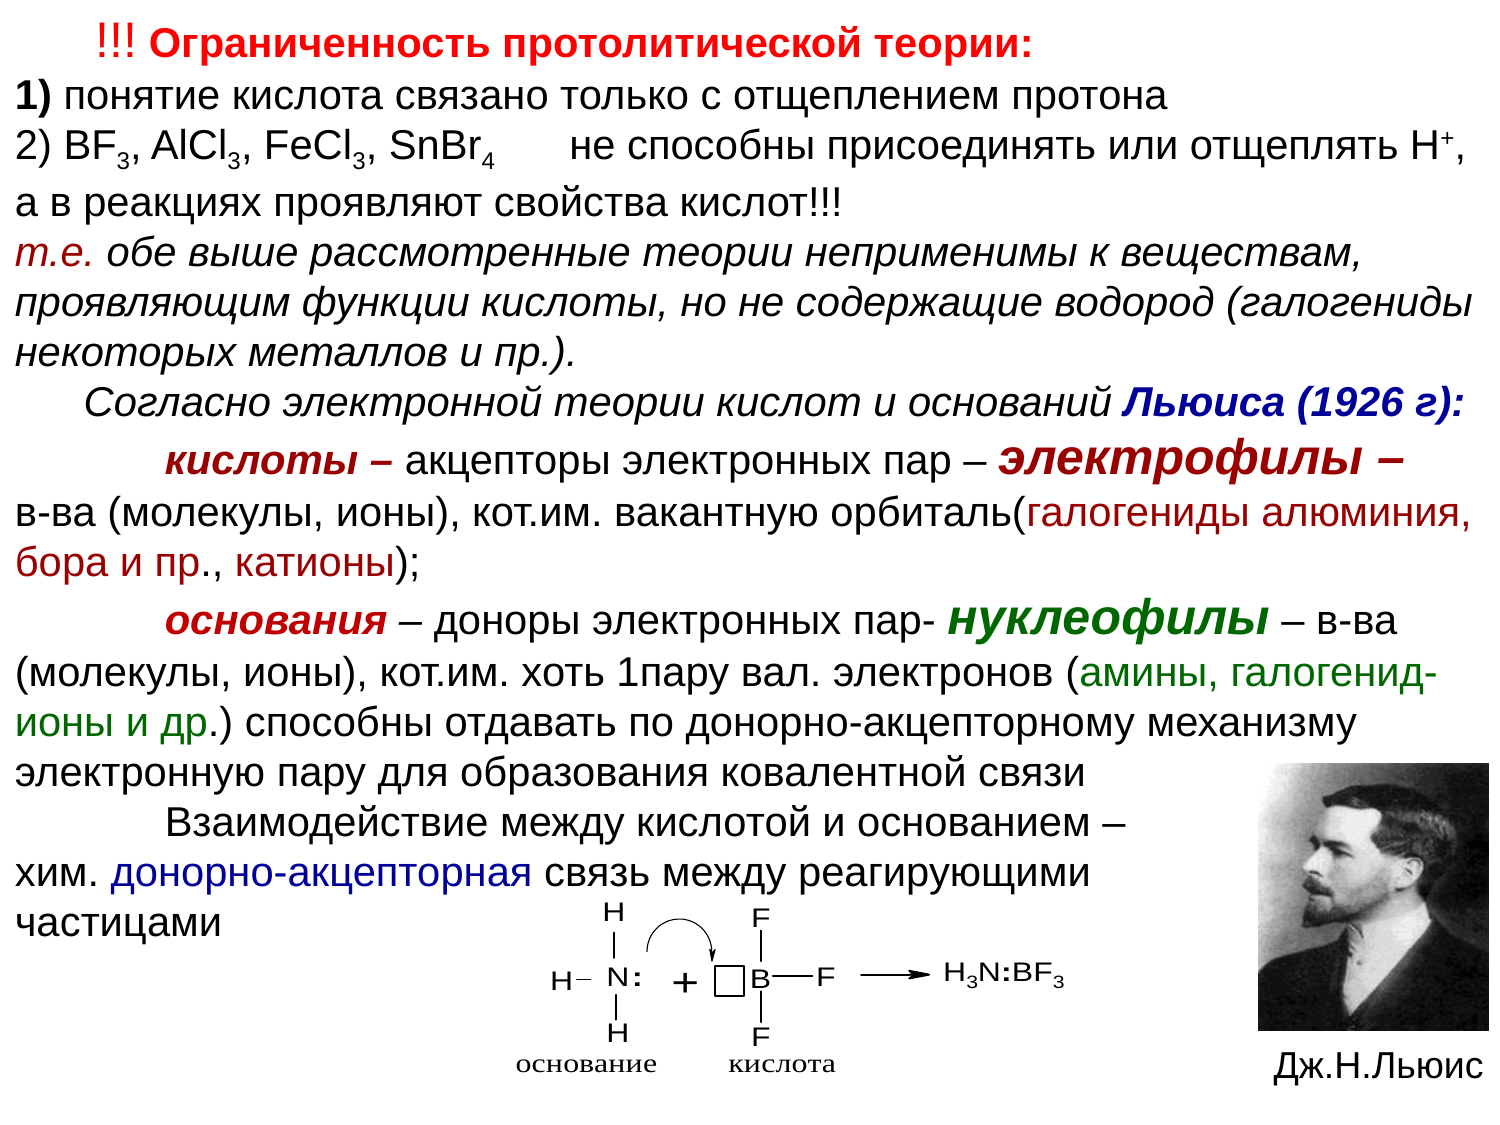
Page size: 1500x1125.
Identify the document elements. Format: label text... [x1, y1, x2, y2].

text_box Дж.Н.Льюис [1258, 1034, 1500, 1094]
text_box !!! Ограниченность протолитической теории: 1) понятие кислота связано только с отщеплением протона 2) BF3, AlCl3, FeCl3, SnBr4 не способны присоединять или отщеплять Н+, а в реакциях проявляют свойства кислот!!! т.е. обе выше рассмотренные теории неприменимы к веществам, проявляющим функции кислоты, но не содержащие водород (галогениды некоторых металлов и пр.). Согласно электронной теории кислот и оснований Льюиса (1926 г): кислоты – акцепторы электронных пар – электрофилы – в-ва (молекулы, ионы), кот.им. вакантную орбиталь(галогениды алюминия, бора и пр., катионы); основания – доноры электронных пар- нуклеофилы – в-ва (молекулы, ионы), кот.им. хоть 1пару вал. электронов (амины, галогенид-ионы и др.) способны отдавать по донорно-акцепторному механизму электронную пару для образования ковалентной связи Взаимодействие между кислотой и основанием – хим. донорно-акцепторная связь между реагирующими частицами [0, 0, 1500, 952]
picture [513, 896, 1070, 1086]
picture [1258, 762, 1490, 1032]
